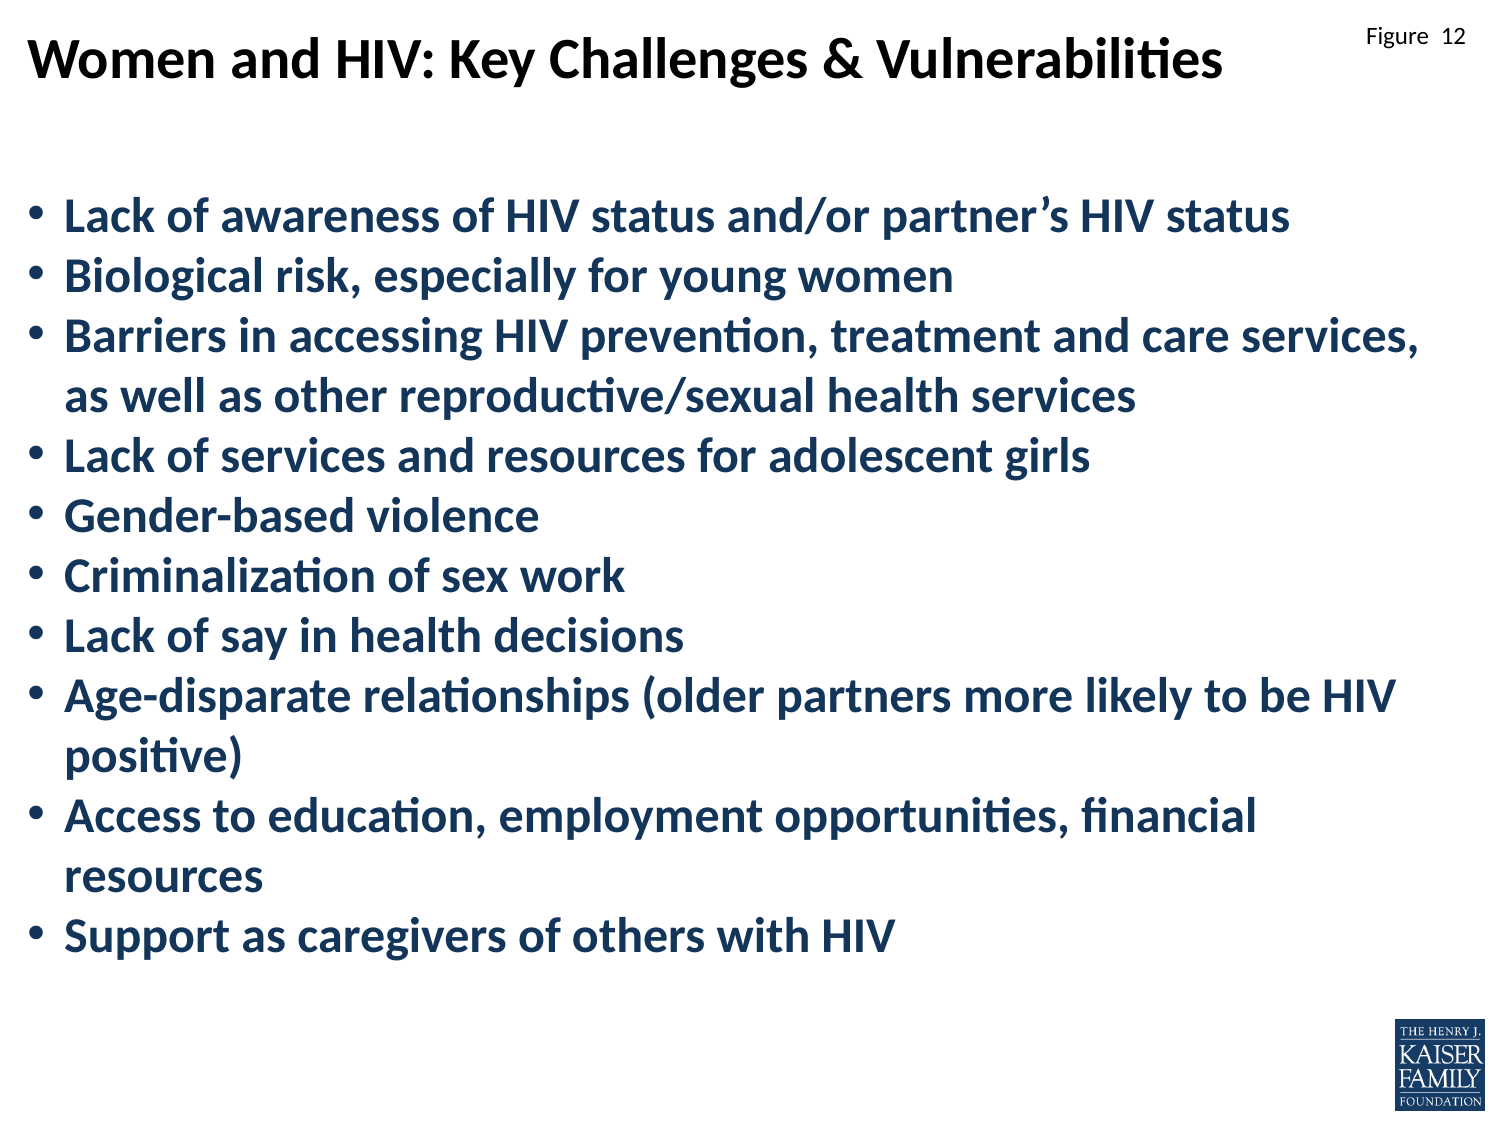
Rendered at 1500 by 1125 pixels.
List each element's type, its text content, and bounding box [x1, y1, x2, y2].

text_box Lack of awareness of HIV status and/or partner’s HIV status Biological risk, especially for young women Barriers in accessing HIV prevention, treatment and care services, as well as other reproductive/sexual health services Lack of services and resources for adolescent girls Gender-based violence Criminalization of sex work Lack of say in health decisions Age-disparate relationships (older partners more likely to be HIV positive) Access to education, employment opportunities, financial resources Support as caregivers of others with HIV [12, 174, 1450, 950]
picture [1395, 1019, 1485, 1111]
title Women and HIV: Key Challenges & Vulnerabilities [12, 0, 1500, 158]
